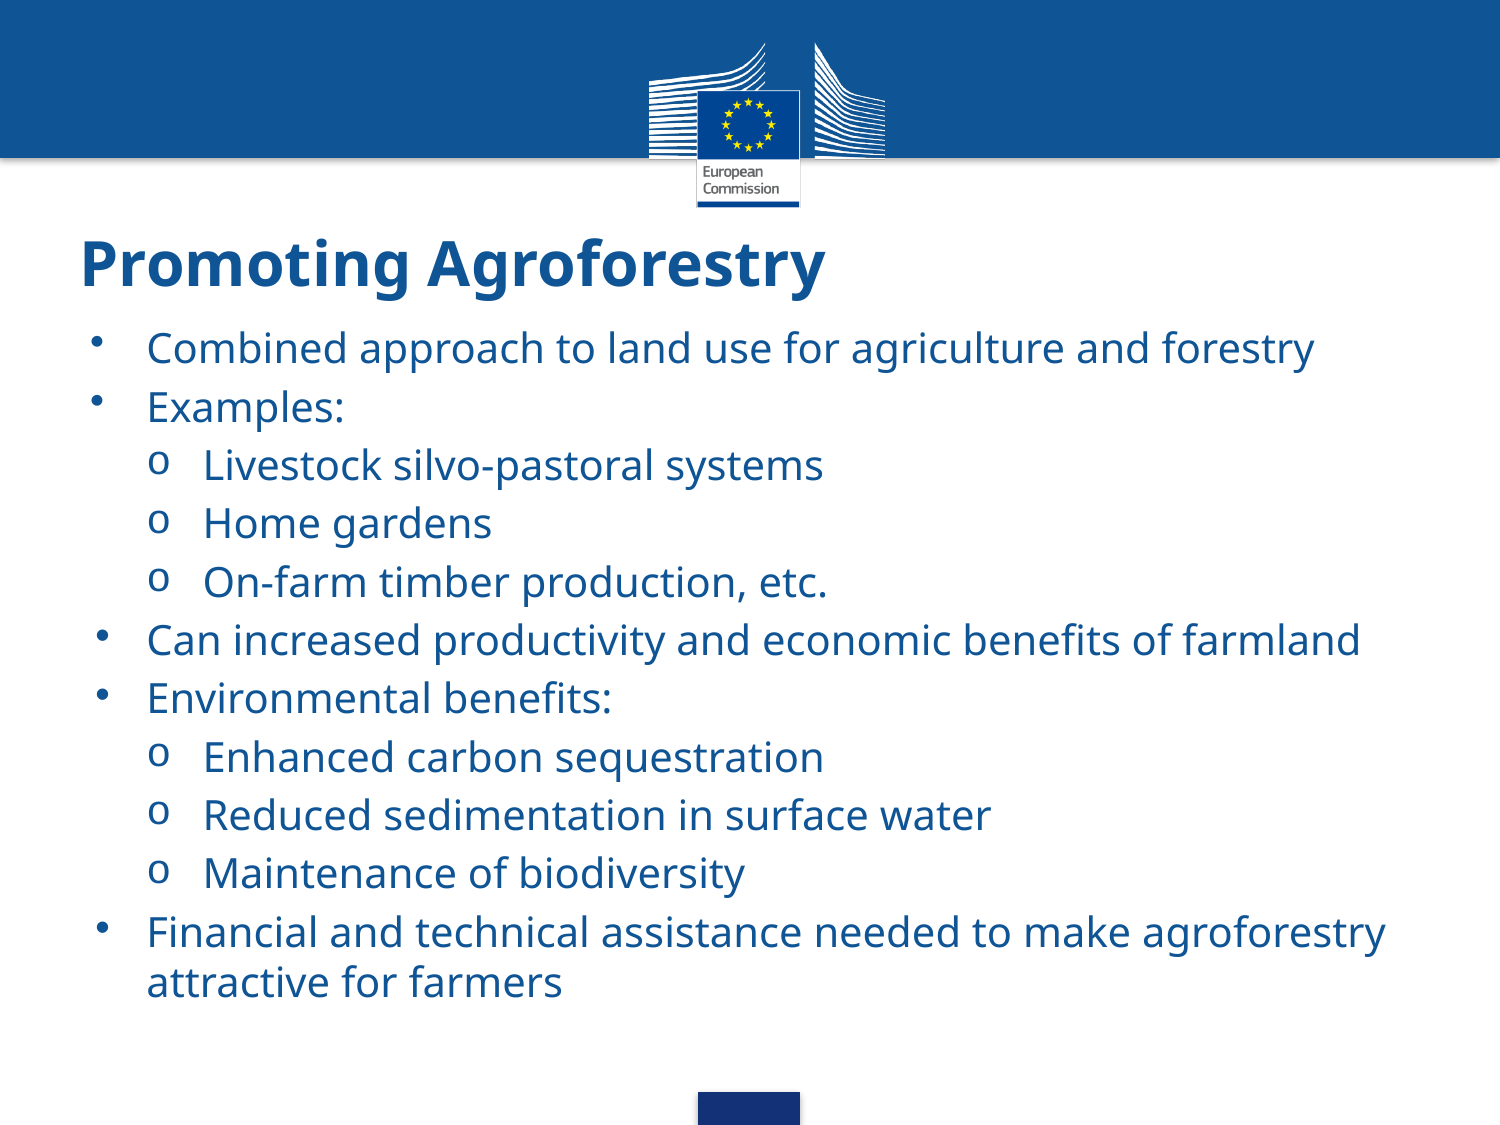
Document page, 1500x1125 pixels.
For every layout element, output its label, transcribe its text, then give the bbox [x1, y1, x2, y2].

picture [649, 42, 885, 184]
list Combined approach to land use for agriculture and forestry Examples: Livestock silvo-pastoral systems Home gardens On-farm timber production, etc. Can increased productivity and economic benefits of farmland Environmental benefits: Enhanced carbon sequestration Reduced sedimentation in surface water Maintenance of biodiversity Financial and technical assistance needed to make agroforestry attractive for farmers [75, 314, 1500, 941]
title Promoting Agroforestry [64, 184, 1415, 339]
